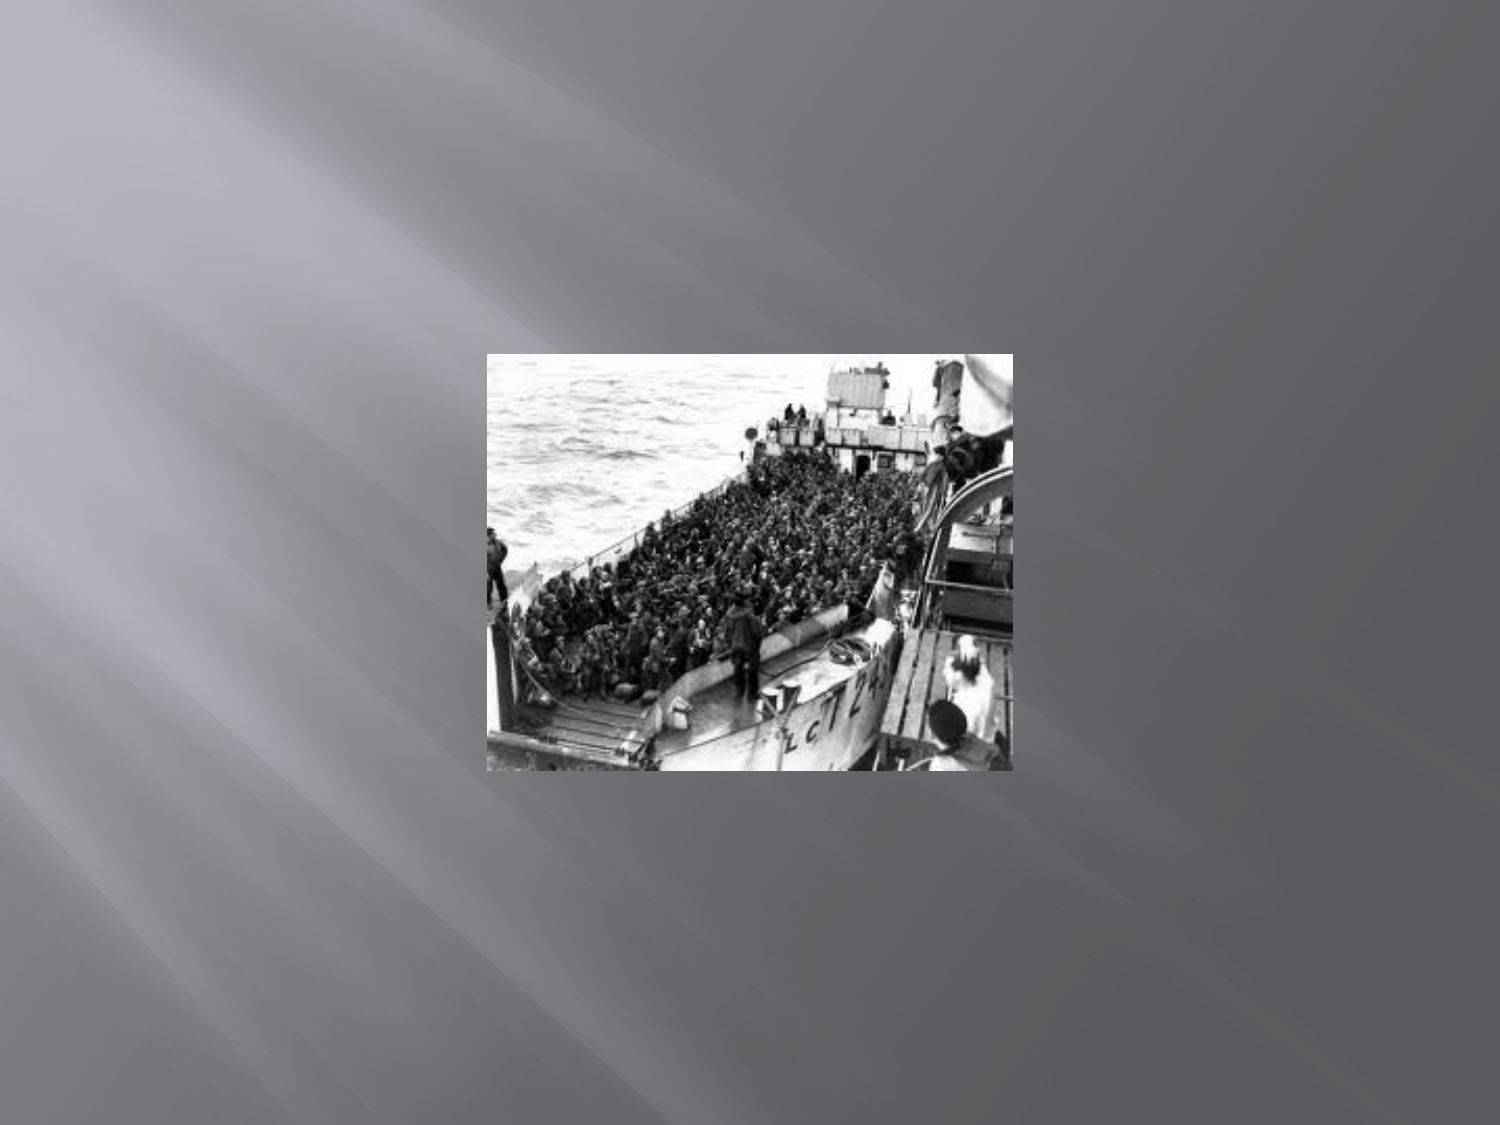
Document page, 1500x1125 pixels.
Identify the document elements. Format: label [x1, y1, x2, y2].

picture [487, 353, 1013, 771]
